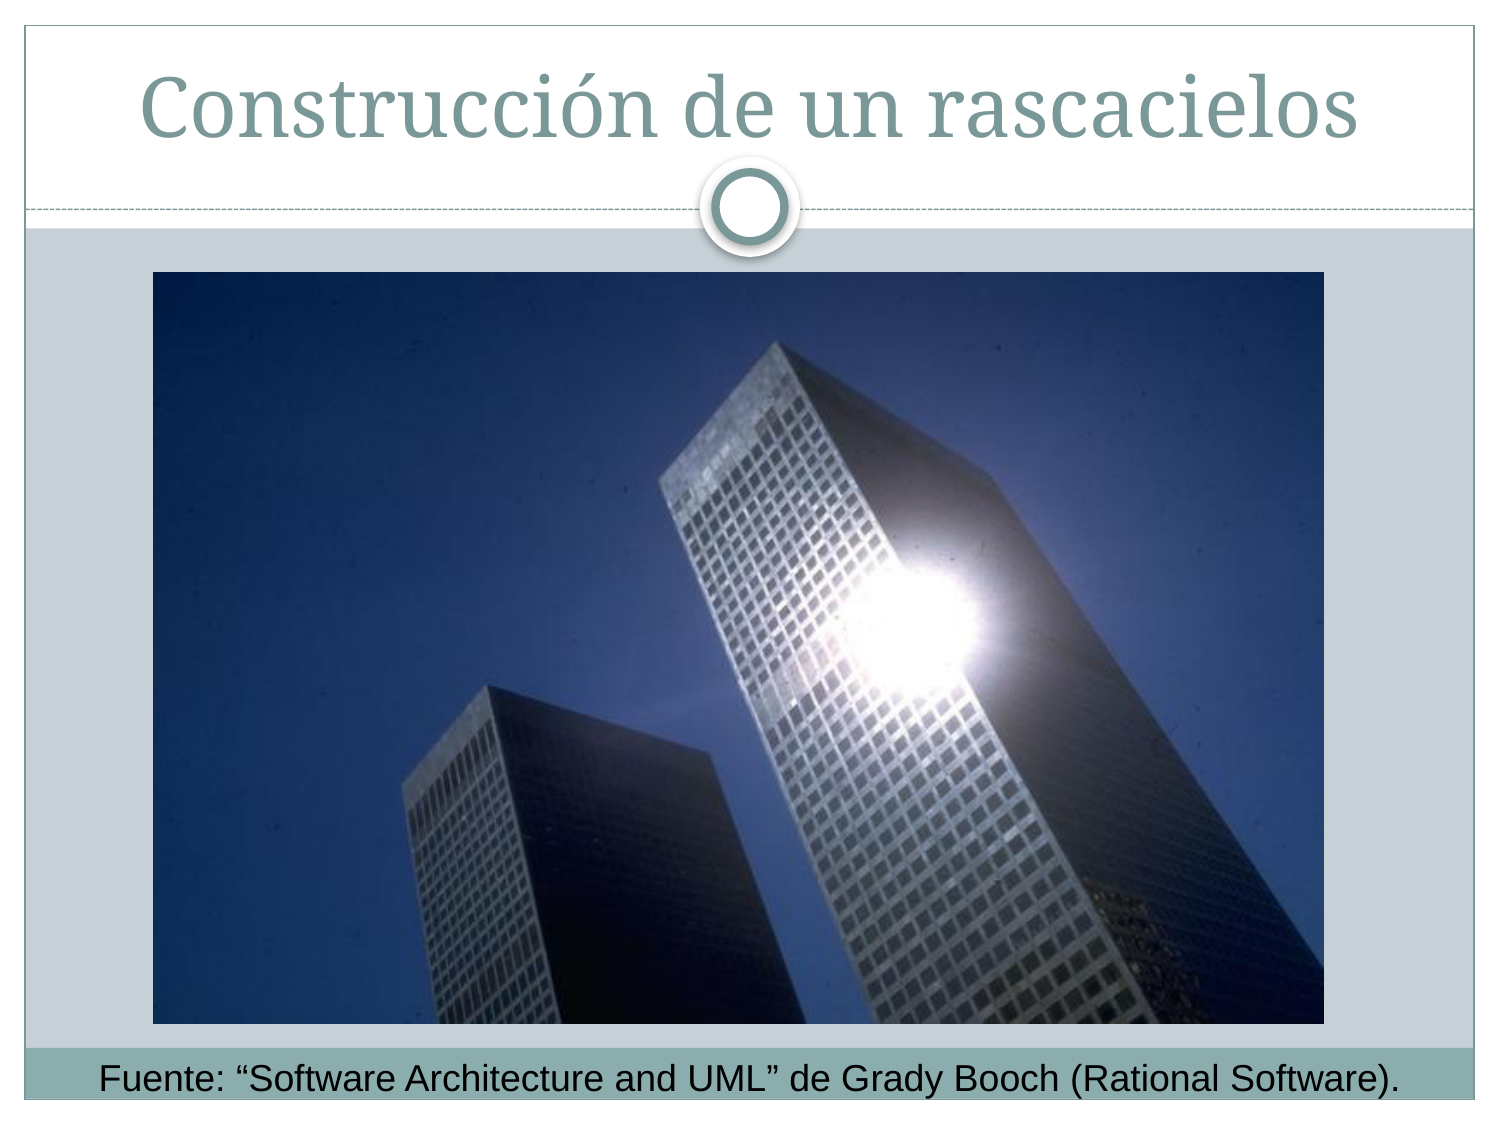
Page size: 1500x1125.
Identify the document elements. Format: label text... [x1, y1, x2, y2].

text_box Fuente: “Software Architecture and UML” de Grady Booch (Rational Software). [83, 1046, 1417, 1107]
picture [153, 272, 1324, 1024]
title Construcción de un rascacielos [49, 37, 1450, 162]
